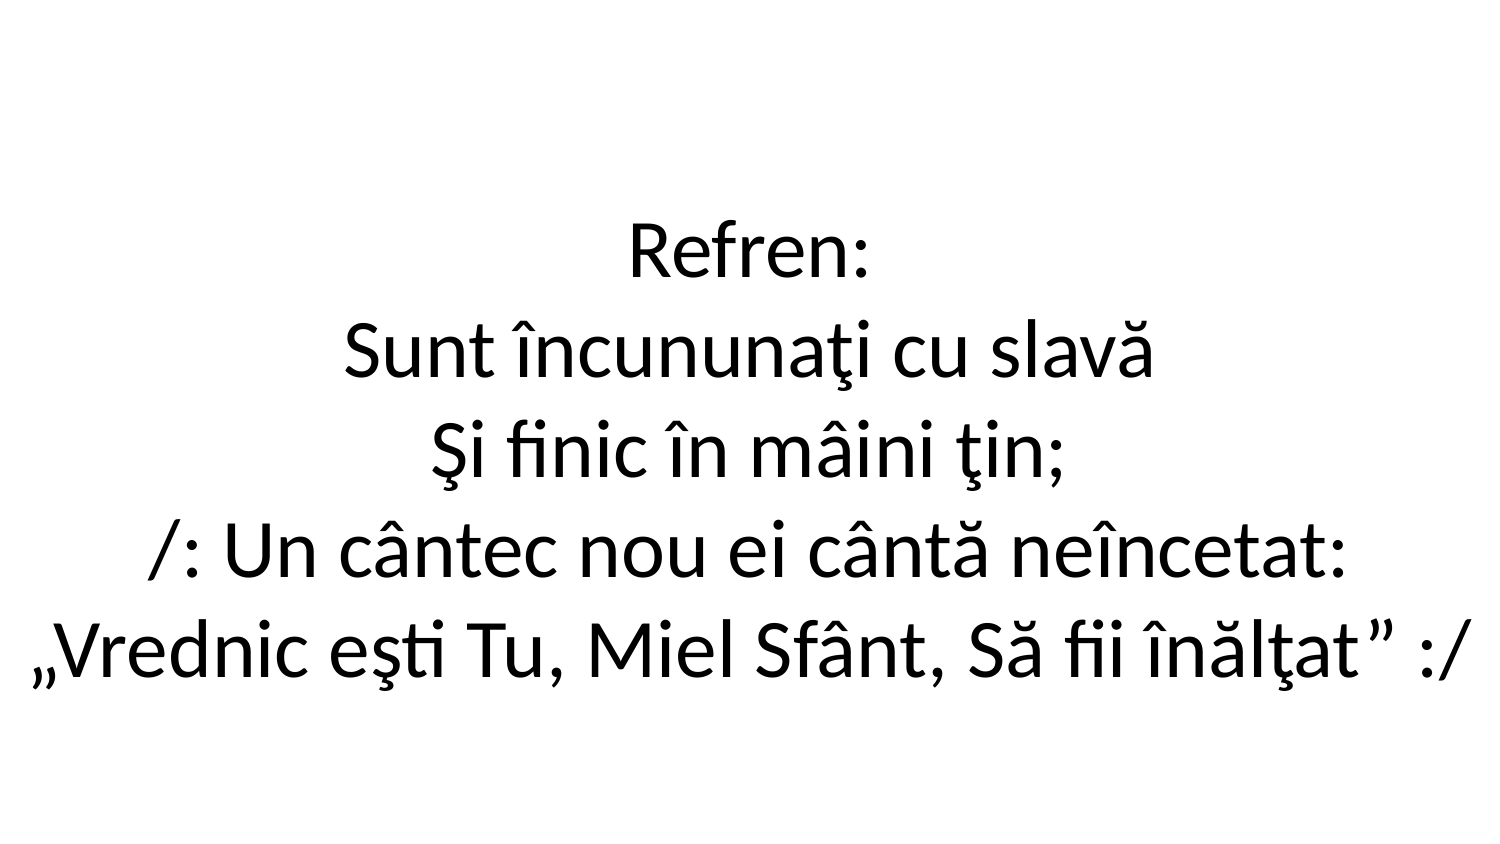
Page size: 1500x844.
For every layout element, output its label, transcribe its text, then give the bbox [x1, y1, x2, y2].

text_box Refren: Sunt încununaţi cu slavă Şi finic în mâini ţin; /: Un cântec nou ei cântă neîncetat: „Vrednic eşti Tu, Miel Sfânt, Să fii înălţat” :/ [11, 142, 1488, 702]
